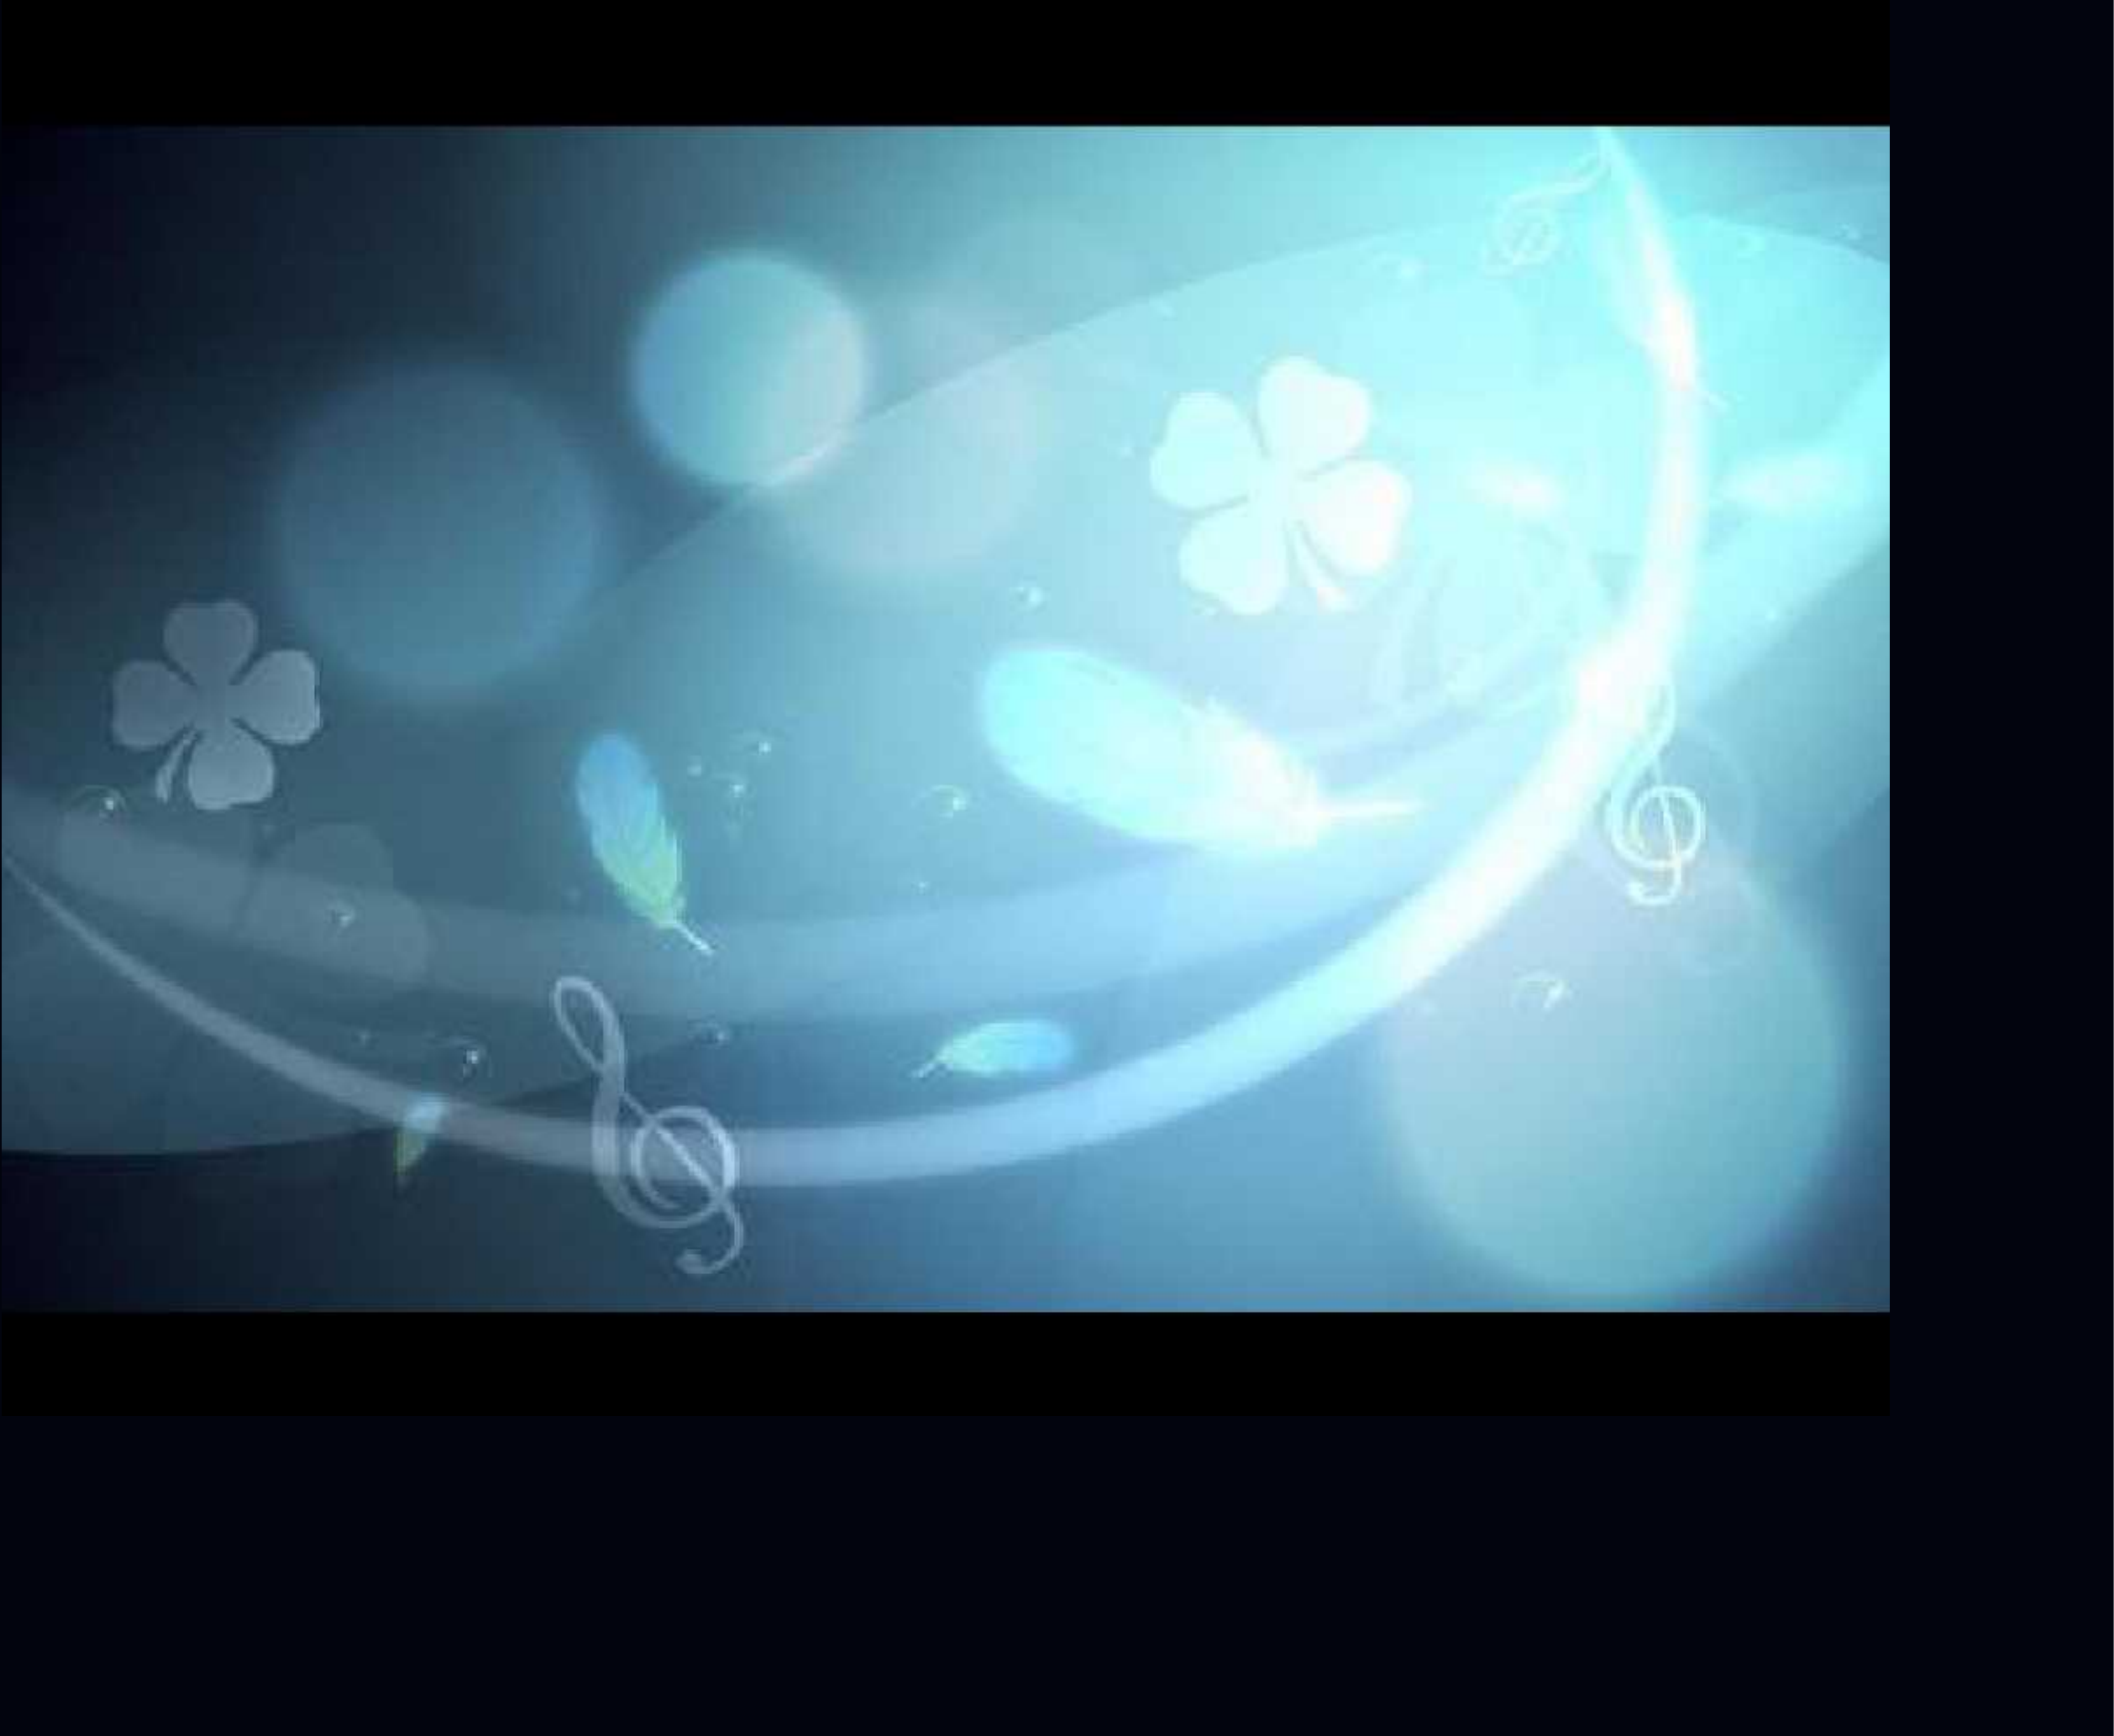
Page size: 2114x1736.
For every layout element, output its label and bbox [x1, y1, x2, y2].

picture [1, 0, 1891, 1416]
